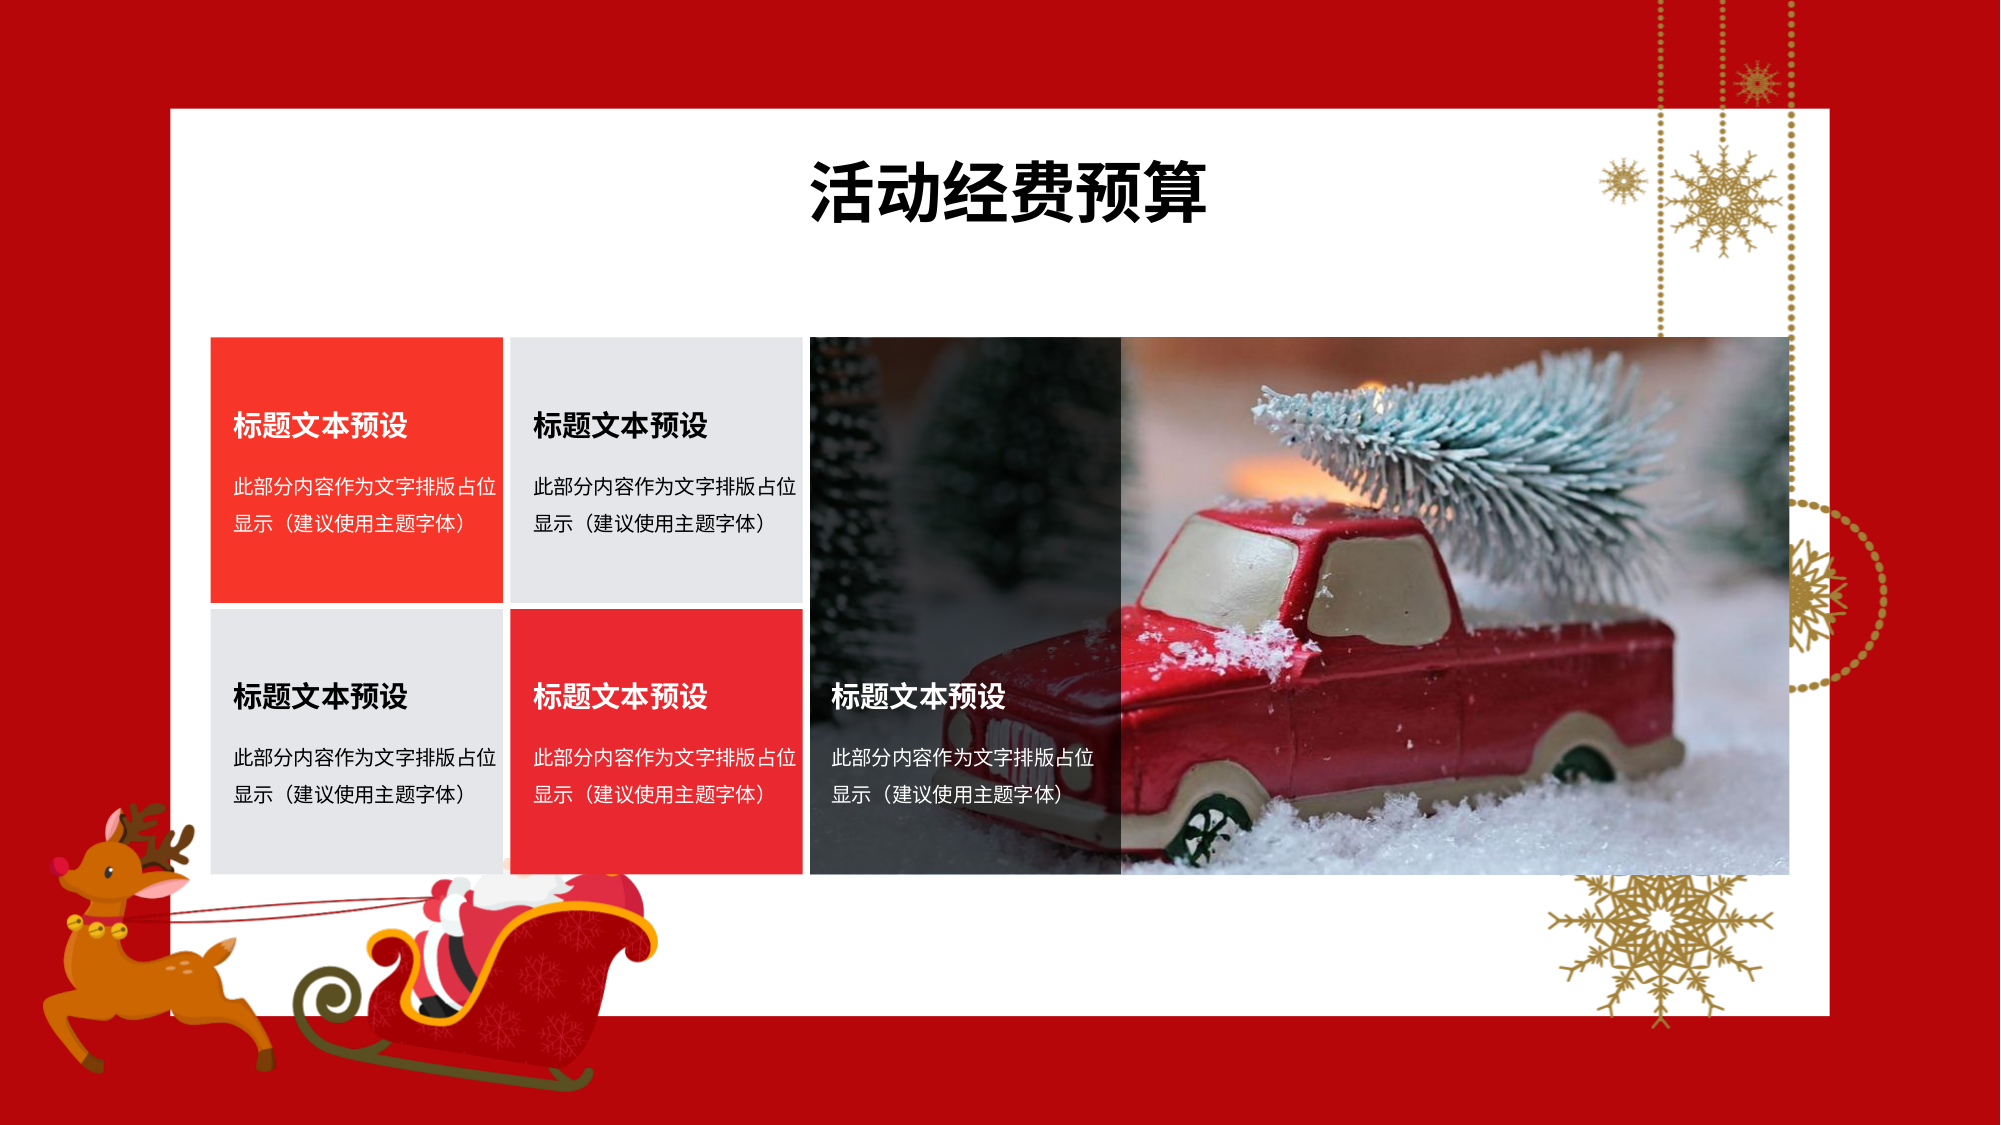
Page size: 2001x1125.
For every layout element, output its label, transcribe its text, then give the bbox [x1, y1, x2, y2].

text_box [210, 337, 1790, 875]
picture [43, 803, 658, 1092]
text_box 活动经费预算 [756, 147, 1239, 234]
picture [1465, 0, 1932, 1029]
